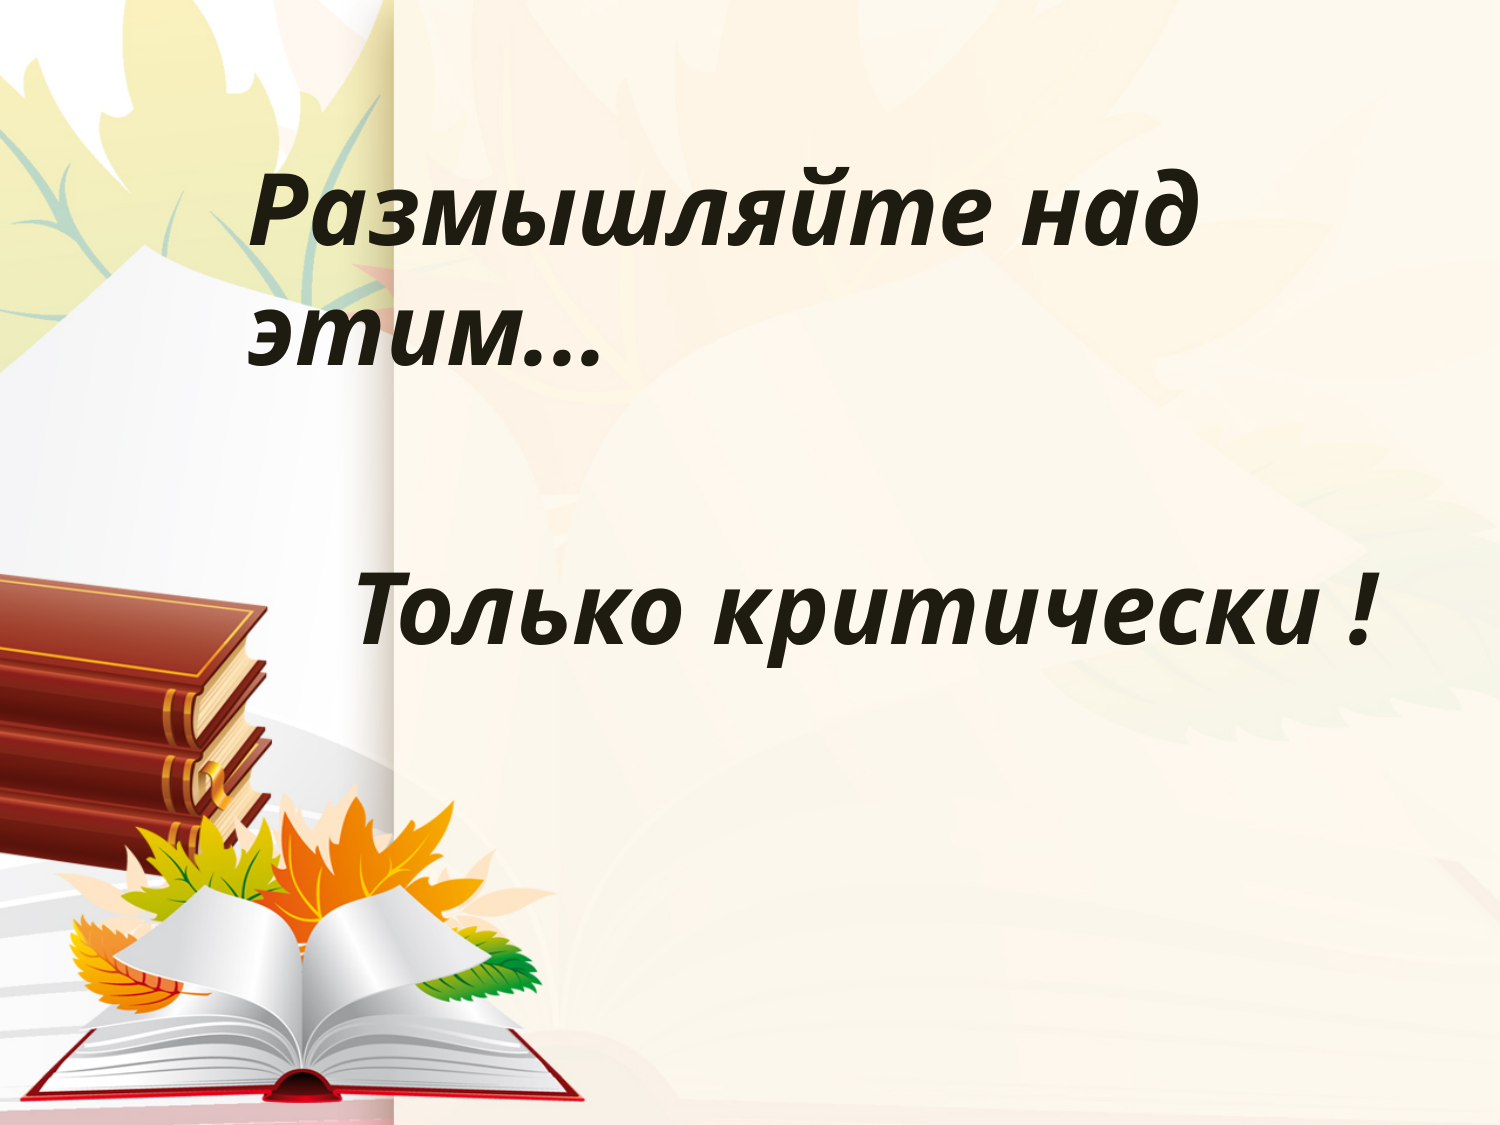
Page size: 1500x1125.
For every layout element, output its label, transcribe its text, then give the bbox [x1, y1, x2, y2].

picture [0, 0, 1500, 1125]
list Размышляйте над этим... Только критически ! [232, 137, 1496, 868]
